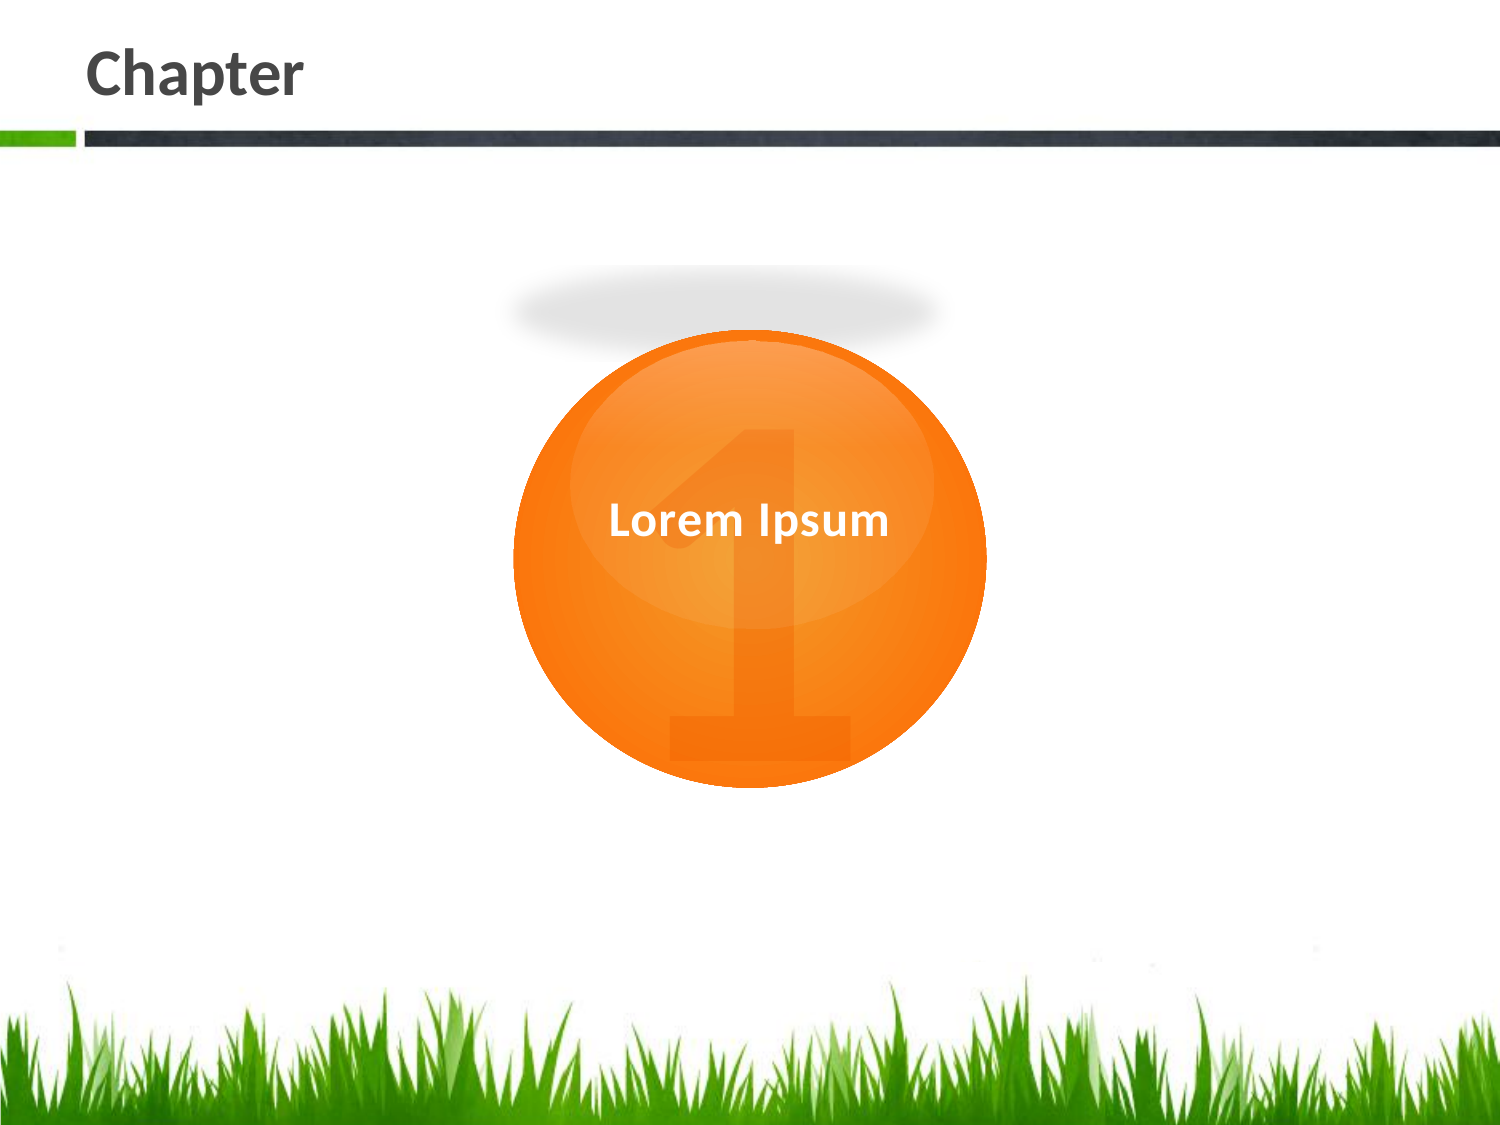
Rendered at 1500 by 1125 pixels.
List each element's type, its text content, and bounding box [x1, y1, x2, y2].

title Chapter [71, 12, 1450, 125]
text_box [513, 243, 987, 878]
picture [0, 0, 1500, 1125]
